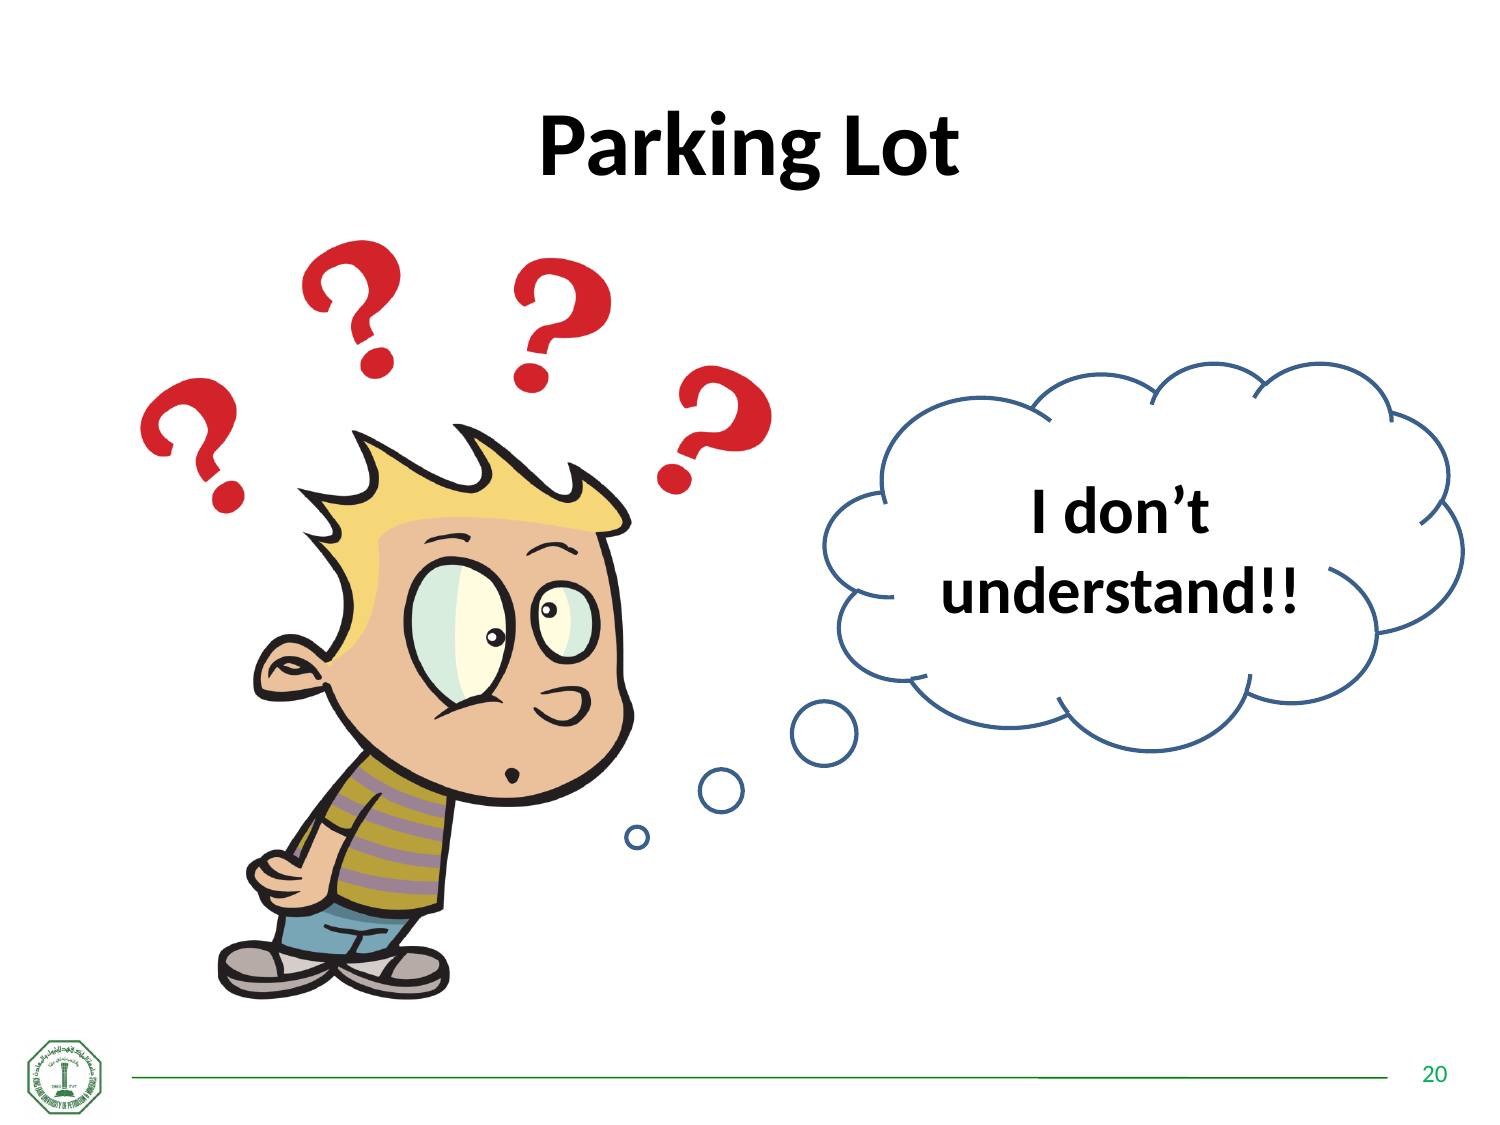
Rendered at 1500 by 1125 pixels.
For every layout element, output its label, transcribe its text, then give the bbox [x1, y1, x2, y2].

picture [137, 237, 772, 1002]
text_box I don’t understand!! [822, 361, 1465, 754]
title Parking Lot [75, 45, 1425, 233]
picture [25, 1038, 110, 1117]
slide_number 20 [1387, 1042, 1463, 1103]
text_box I don’t understand!! [789, 699, 859, 768]
